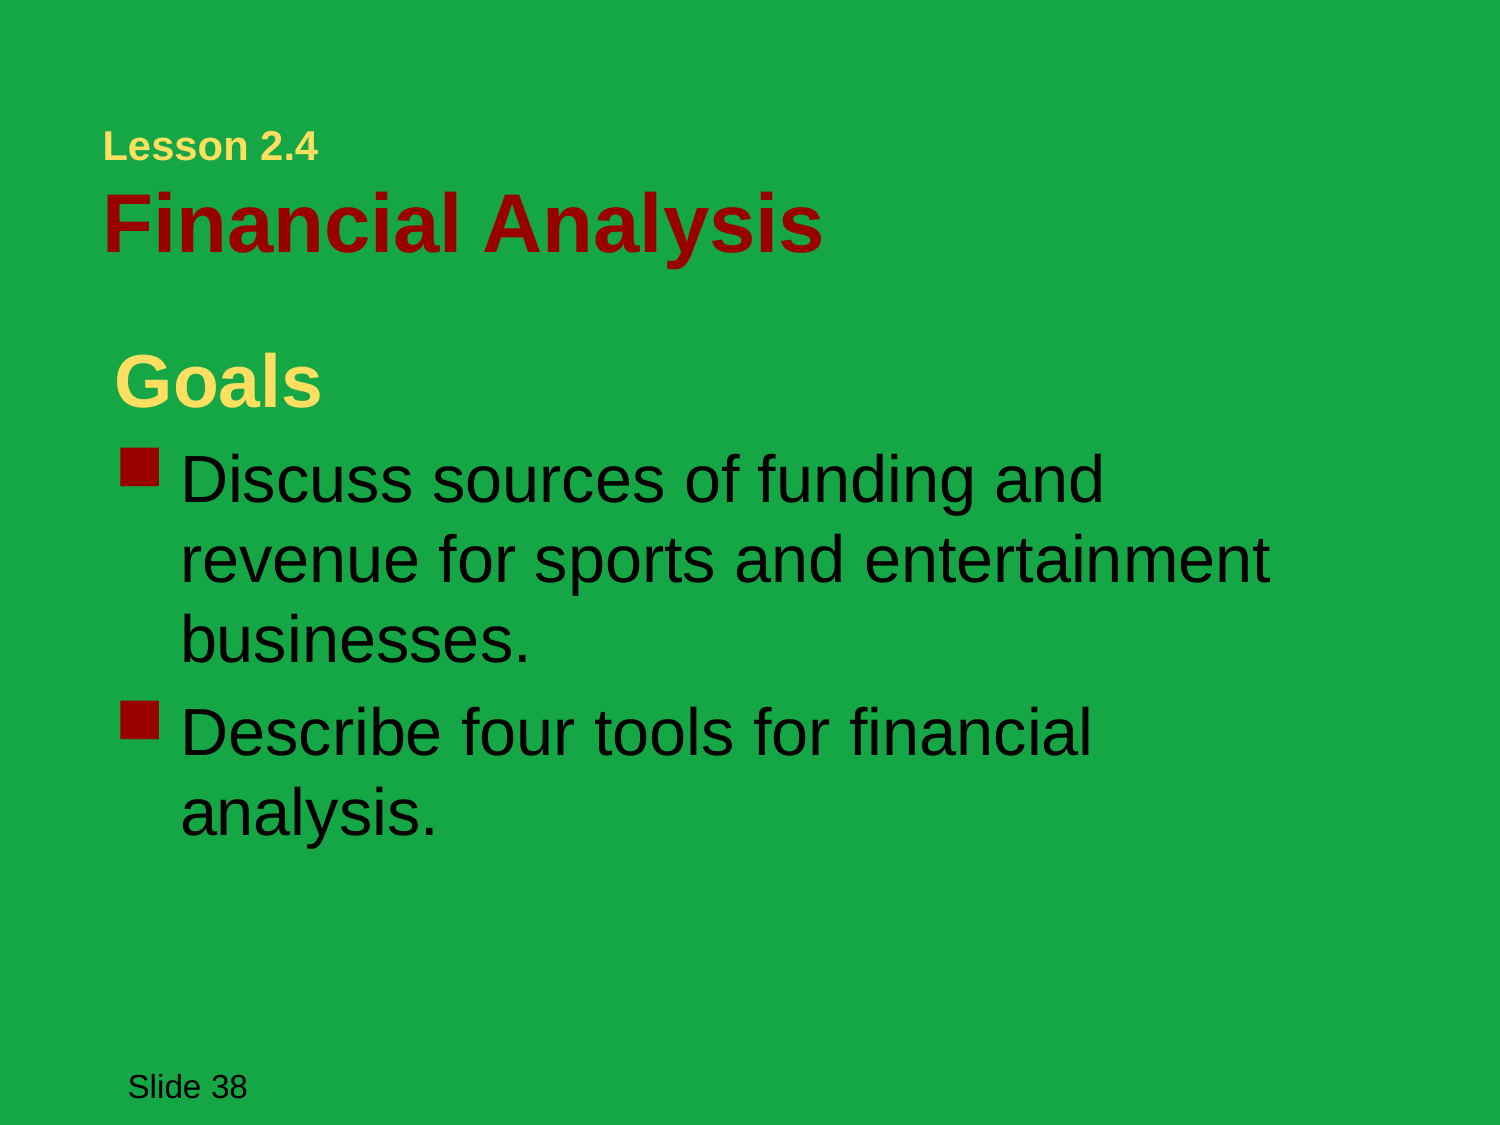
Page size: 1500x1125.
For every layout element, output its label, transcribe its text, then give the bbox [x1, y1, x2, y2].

list Goals Discuss sources of funding and revenue for sports and entertainment businesses. Describe four tools for financial analysis. [99, 324, 1375, 975]
title Lesson 2.4 Financial Analysis [87, 99, 1438, 288]
slide_number Slide 38 [112, 1037, 425, 1113]
